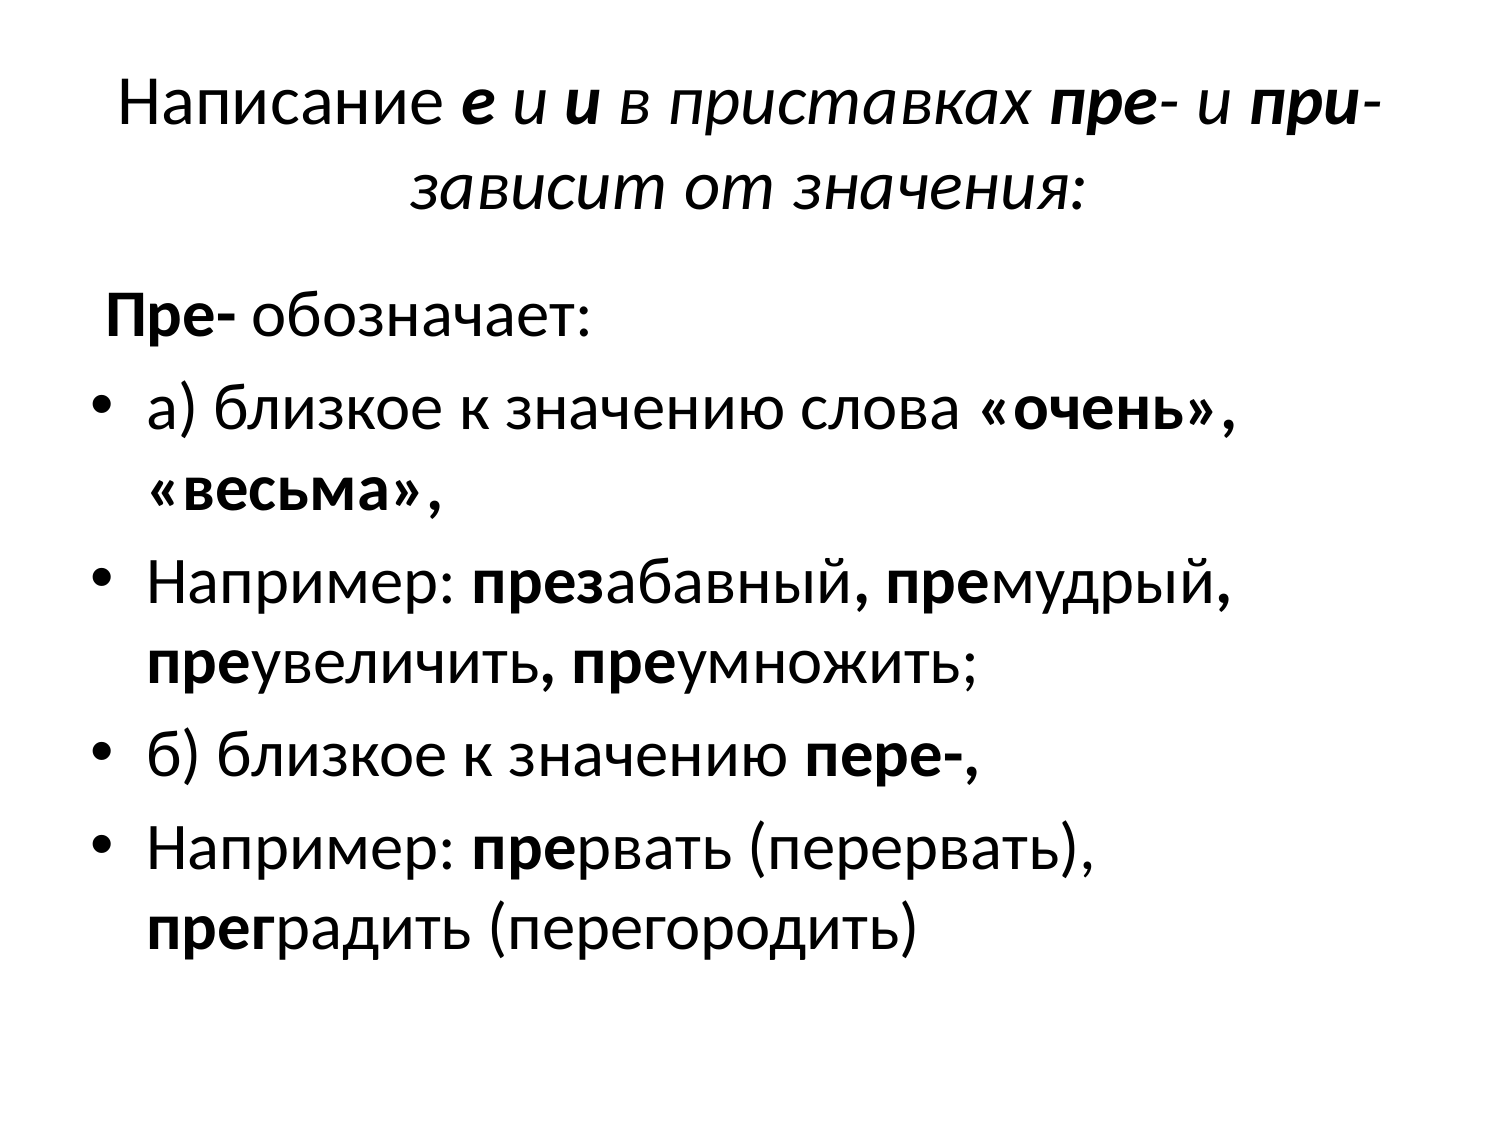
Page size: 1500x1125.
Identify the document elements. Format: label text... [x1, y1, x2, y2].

title Написание е и и в приставках пре- и при- зависит от значения: [75, 45, 1425, 233]
list Пре- обозначает: а) близкое к значению слова «очень», «весьма», Например: презабавный, премудрый, преувеличить, преумножить; б) близкое к значению пере-, Например: прервать (перервать), преградить (перегородить) [75, 262, 1425, 1005]
